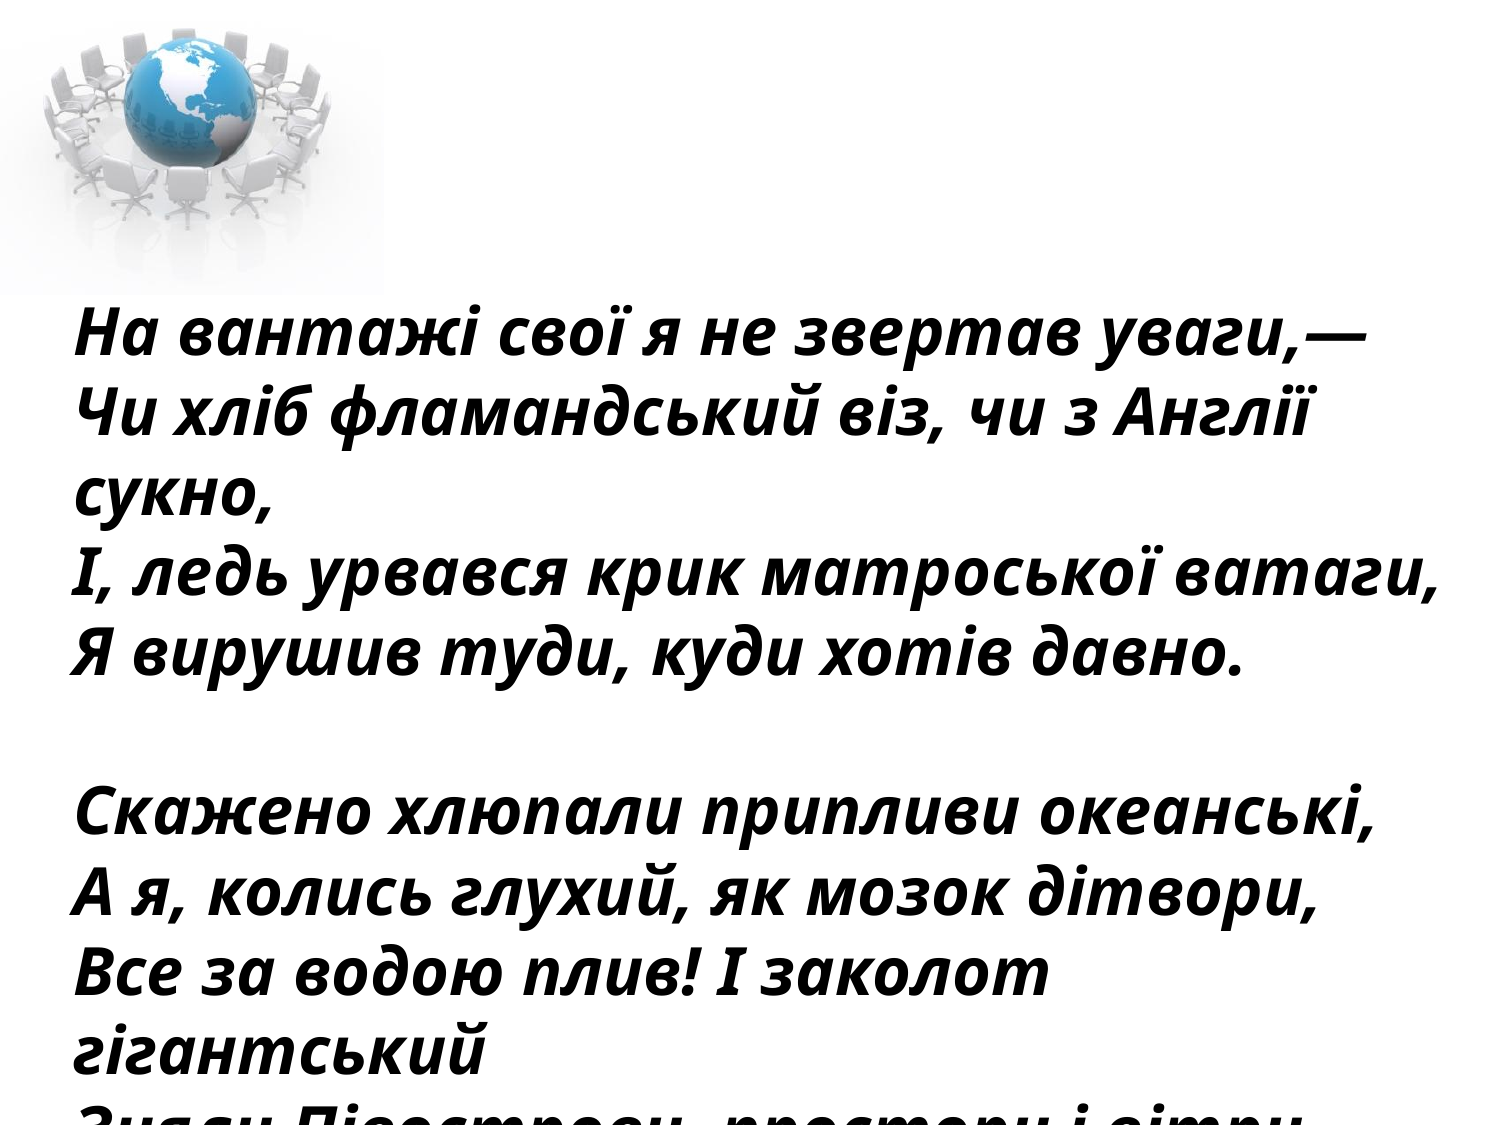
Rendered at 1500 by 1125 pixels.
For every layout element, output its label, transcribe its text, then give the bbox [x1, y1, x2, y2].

text_box На вантажі свої я не звертав уваги,— Чи хліб фламандський віз, чи з Англії сукно, I, ледь урвався крик матроської ватаги, Я вирушив туди, куди хотів давно. Скажено хлюпали припливи океанські, А я, колись глухий, як мозок дітвори, Все за водою плив! I заколот гігантський Зняли Півострови, простори і вітри. [58, 281, 1477, 1125]
picture [0, 0, 384, 295]
